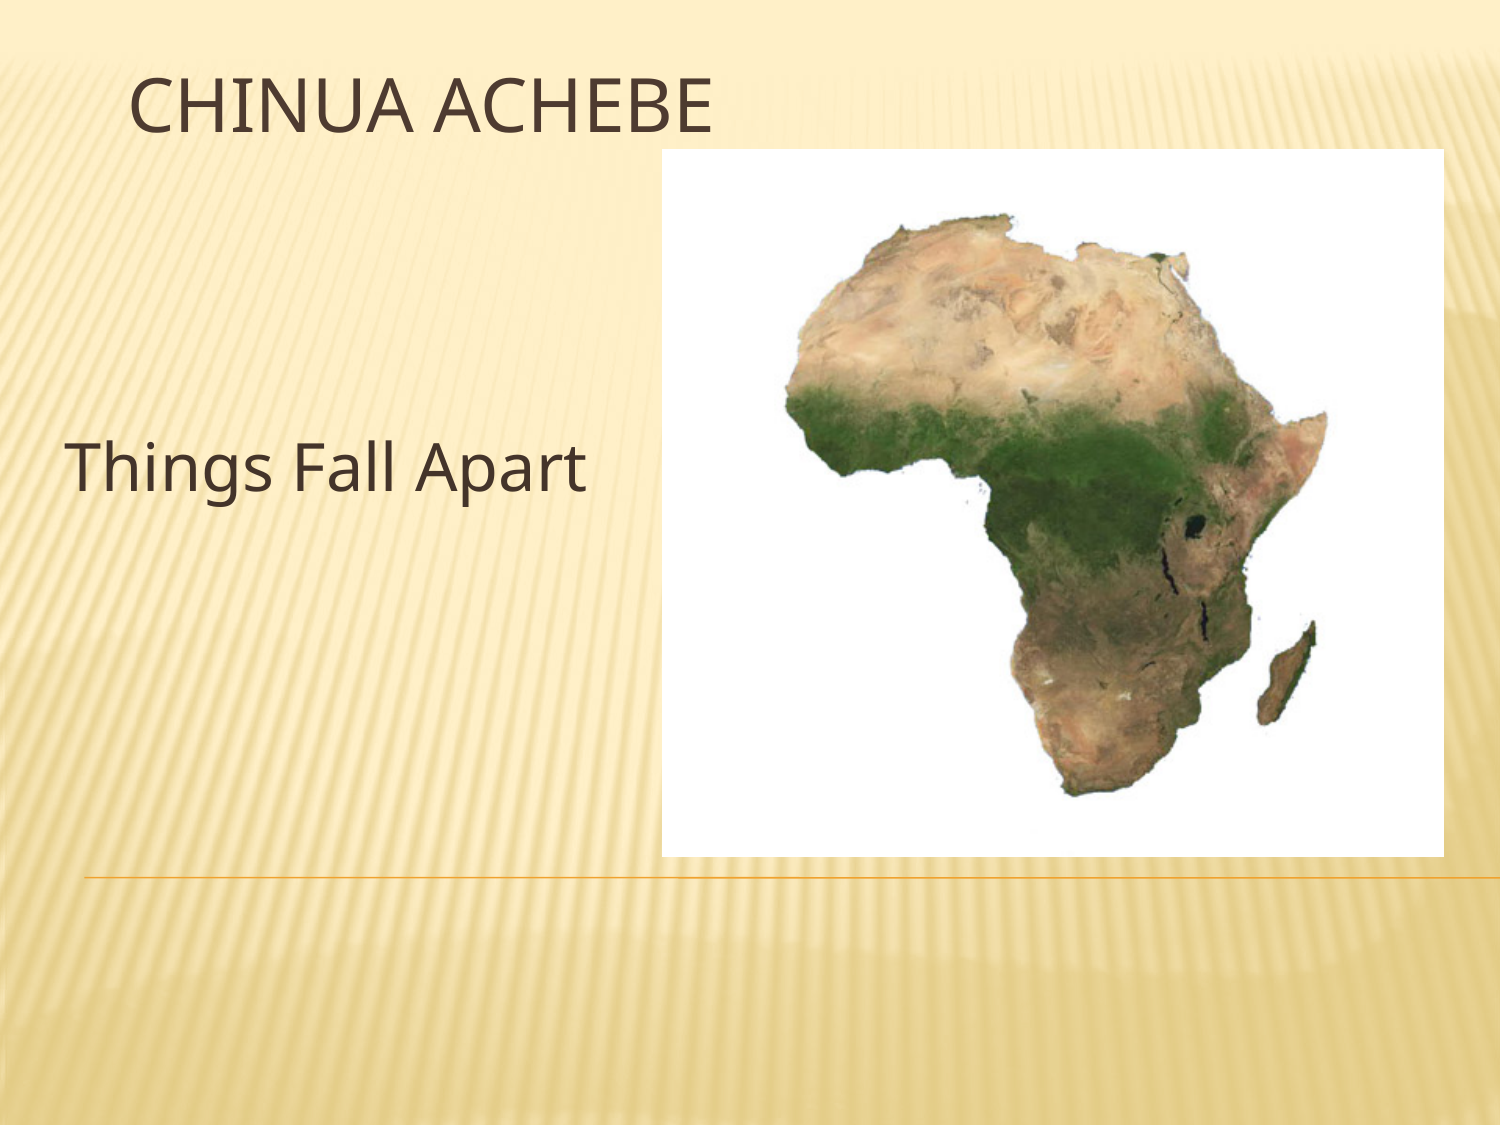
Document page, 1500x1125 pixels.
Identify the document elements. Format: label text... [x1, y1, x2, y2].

subtitle Things Fall Apart [50, 224, 652, 513]
picture [662, 149, 1444, 857]
title Chinua Achebe [112, 50, 1388, 224]
